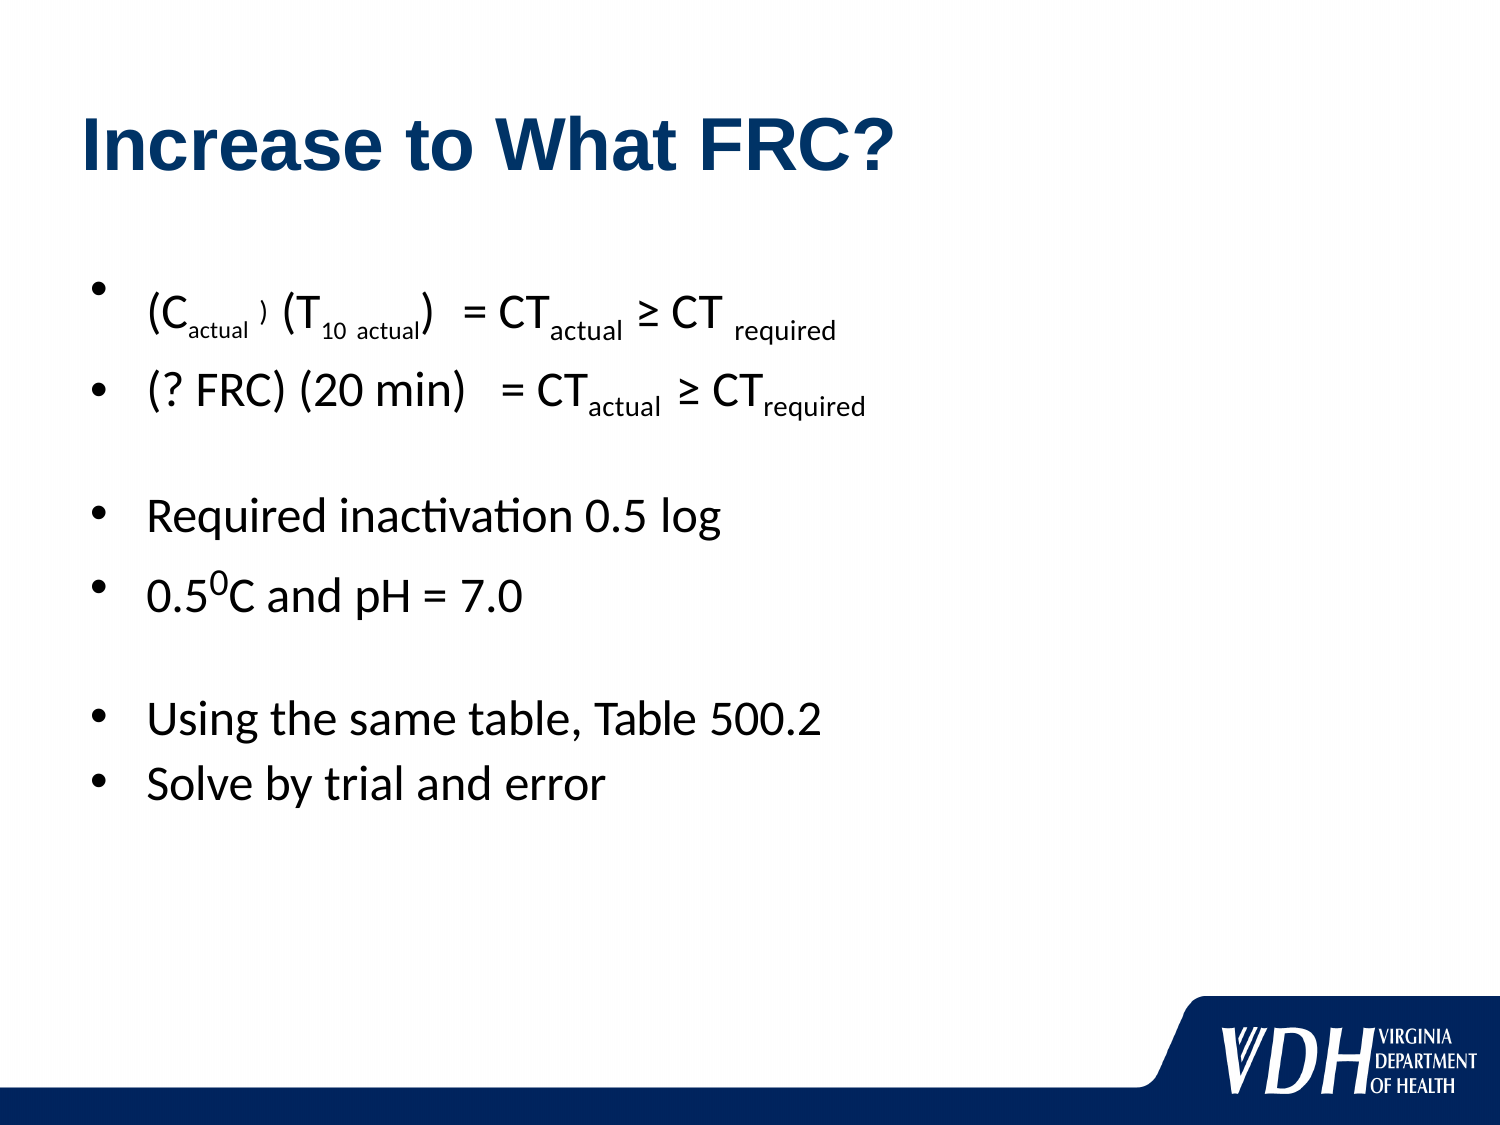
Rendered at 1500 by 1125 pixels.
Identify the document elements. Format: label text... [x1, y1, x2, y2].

picture [0, 0, 1500, 1125]
title Increase to What FRC? [79, 43, 937, 234]
text_box (Cactual ) (T10 actual) = CTactual ≥ CT required (? FRC) (20 min) = CTactual ≥ CTrequired Required inactivation 0.5 log 0.50C and pH = 7.0 Using the same table, Table 500.2 Solve by trial and error [79, 272, 1190, 811]
